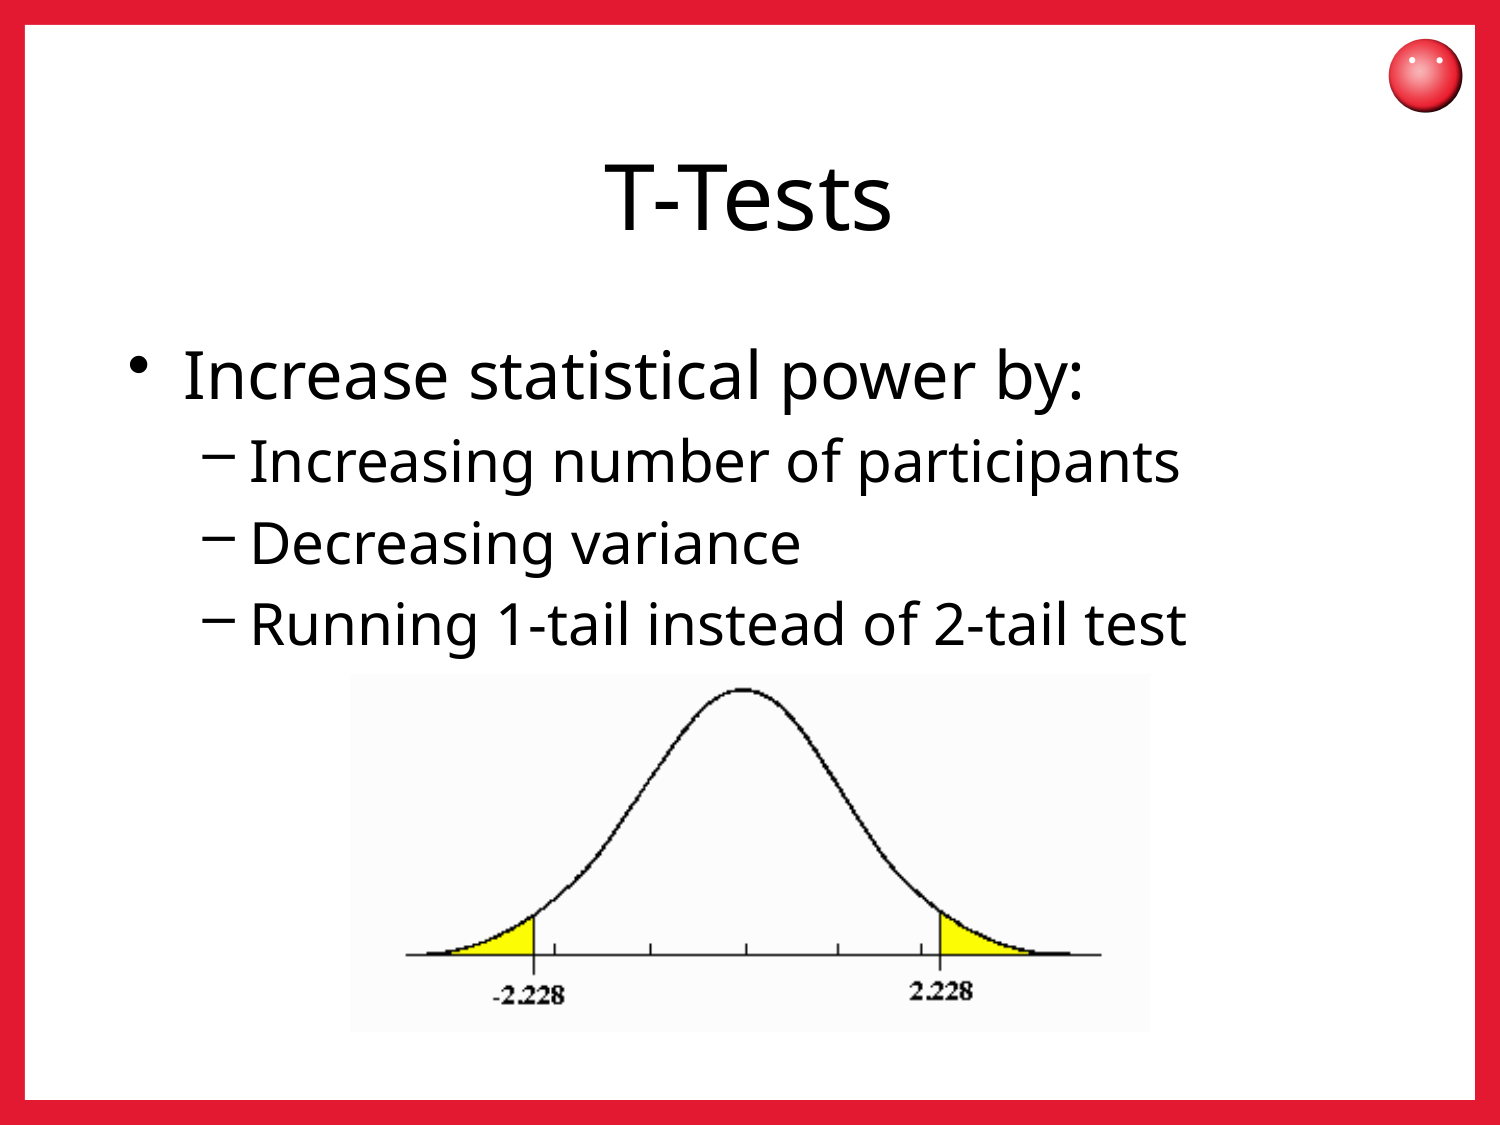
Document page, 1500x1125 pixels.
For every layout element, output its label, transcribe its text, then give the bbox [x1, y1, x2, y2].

picture [1387, 37, 1464, 114]
title T-Tests [112, 99, 1388, 288]
list Increase statistical power by: Increasing number of participants Decreasing variance Running 1-tail instead of 2-tail test [112, 324, 1388, 1001]
picture [349, 674, 1151, 1032]
